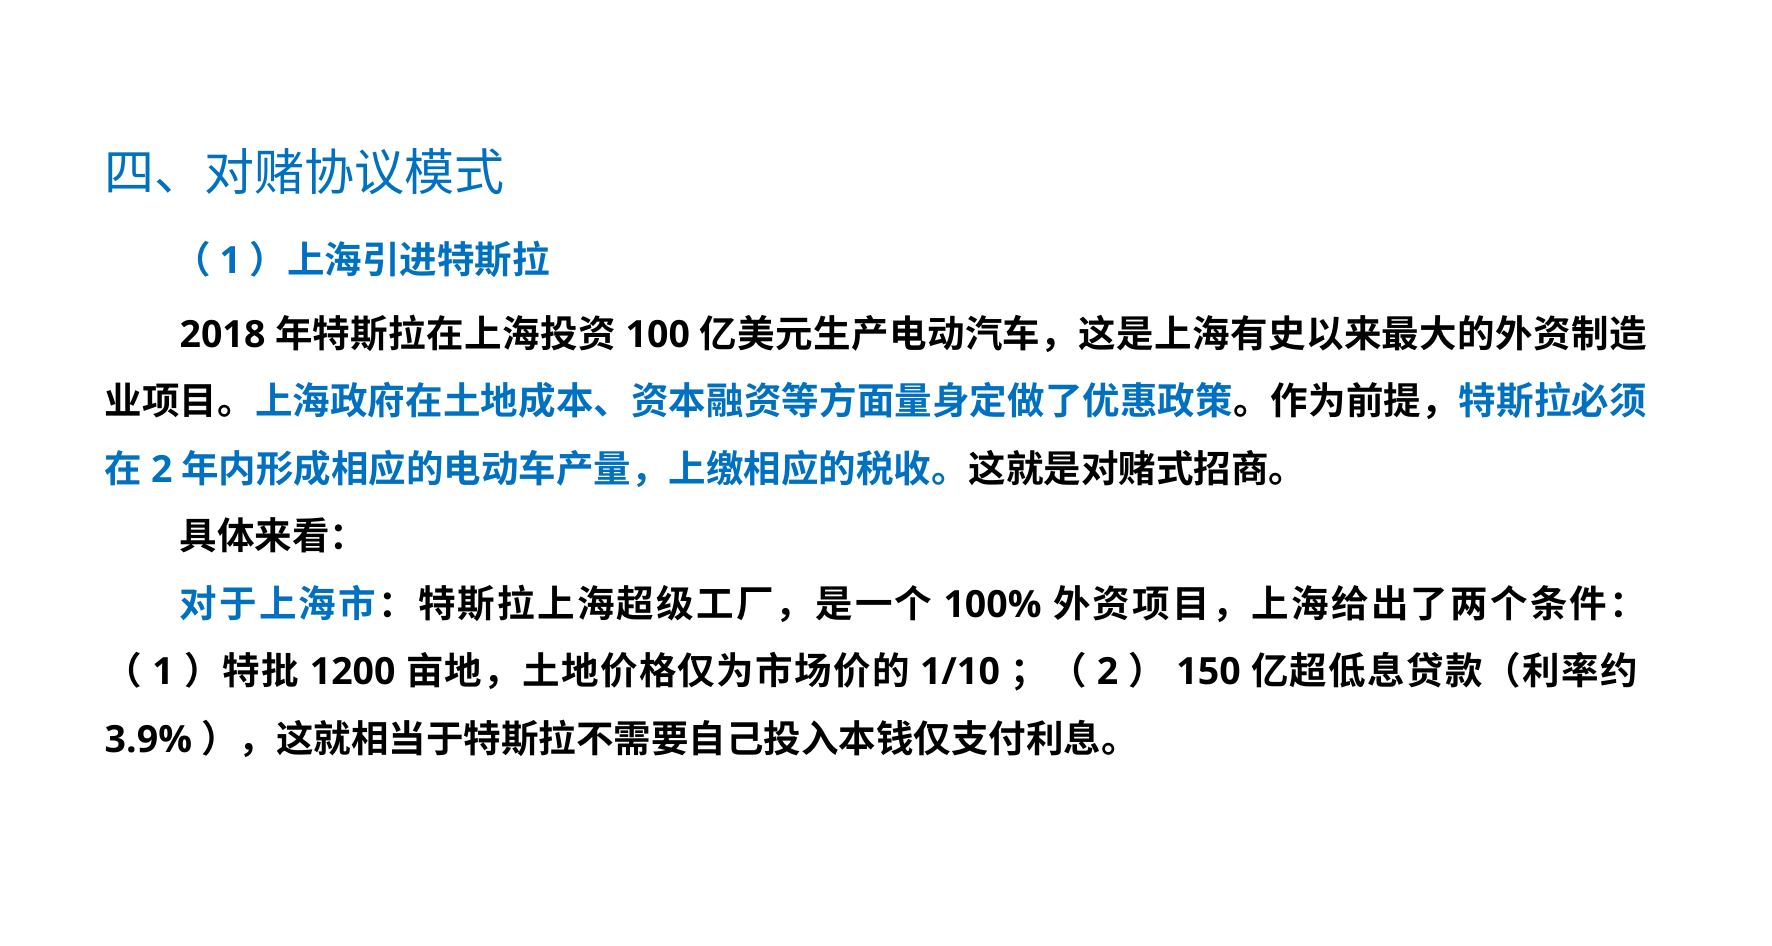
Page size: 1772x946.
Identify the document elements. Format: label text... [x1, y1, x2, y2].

text_box 四、对赌协议模式 （1）上海引进特斯拉 2018年特斯拉在上海投资100亿美元生产电动汽车，这是上海有史以来最大的外资制造业项目。上海政府在土地成本、资本融资等方面量身定做了优惠政策。作为前提，特斯拉必须在2年内形成相应的电动车产量，上缴相应的税收。这就是对赌式招商。 具体来看： 对于上海市：特斯拉上海超级工厂，是一个100%外资项目，上海给出了两个条件：（1）特批1200亩地，土地价格仅为市场价的1/10；（2）150亿超低息贷款（利率约3.9%），这就相当于特斯拉不需要自己投入本钱仅支付利息。 [89, 103, 1662, 767]
